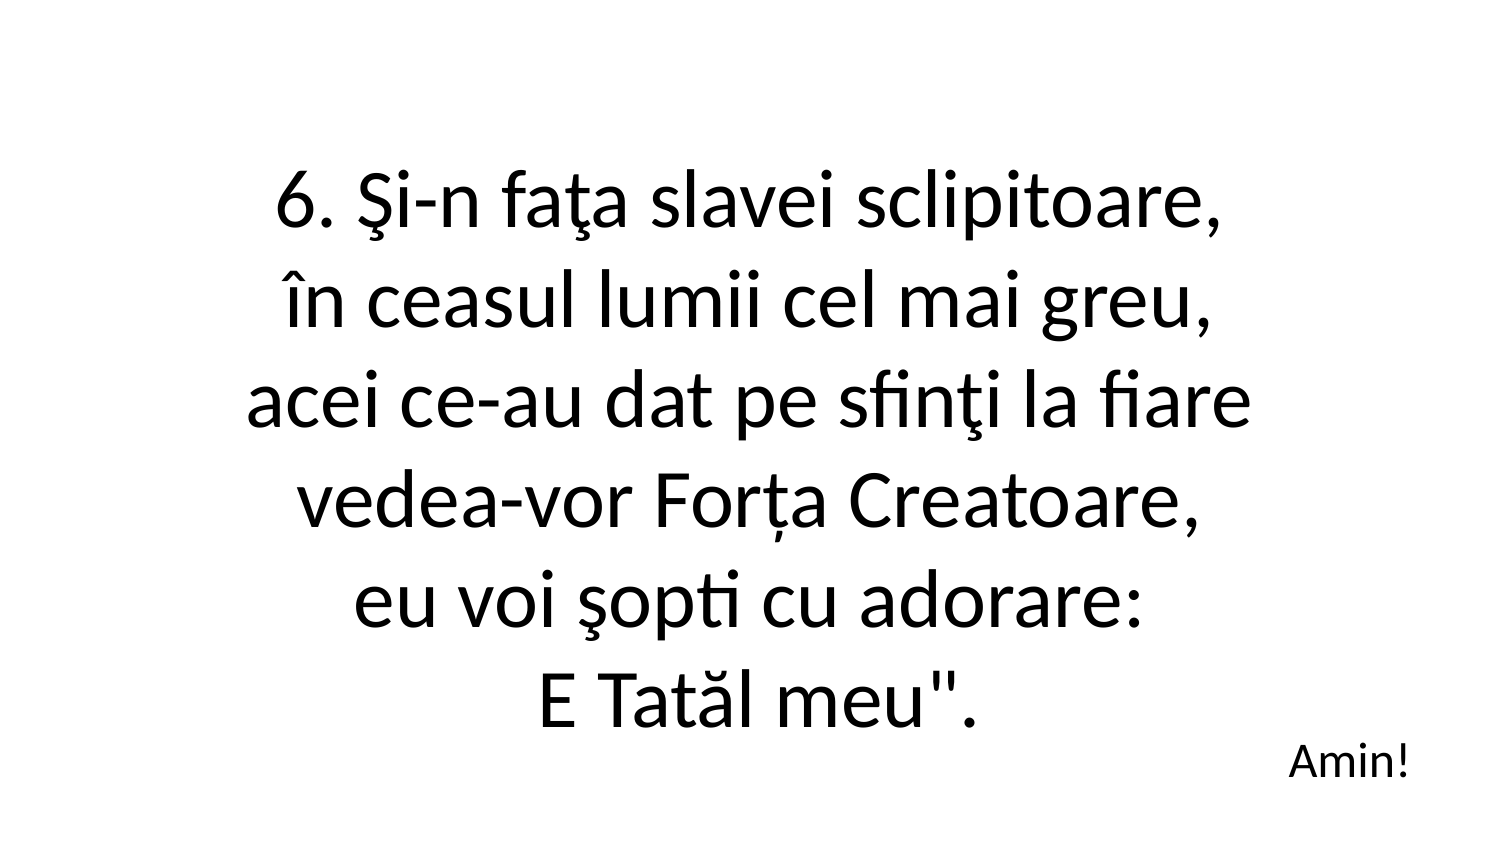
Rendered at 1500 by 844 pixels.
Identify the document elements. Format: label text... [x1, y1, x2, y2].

text_box 6. Şi-n faţa slavei sclipitoare, în ceasul lumii cel mai greu, acei ce-au dat pe sfinţi la fiare vedea-vor Forța Creatoare, eu voi şopti cu adorare: E Tatăl meu". [230, 92, 1270, 752]
text_box Amin! [1273, 674, 1427, 795]
